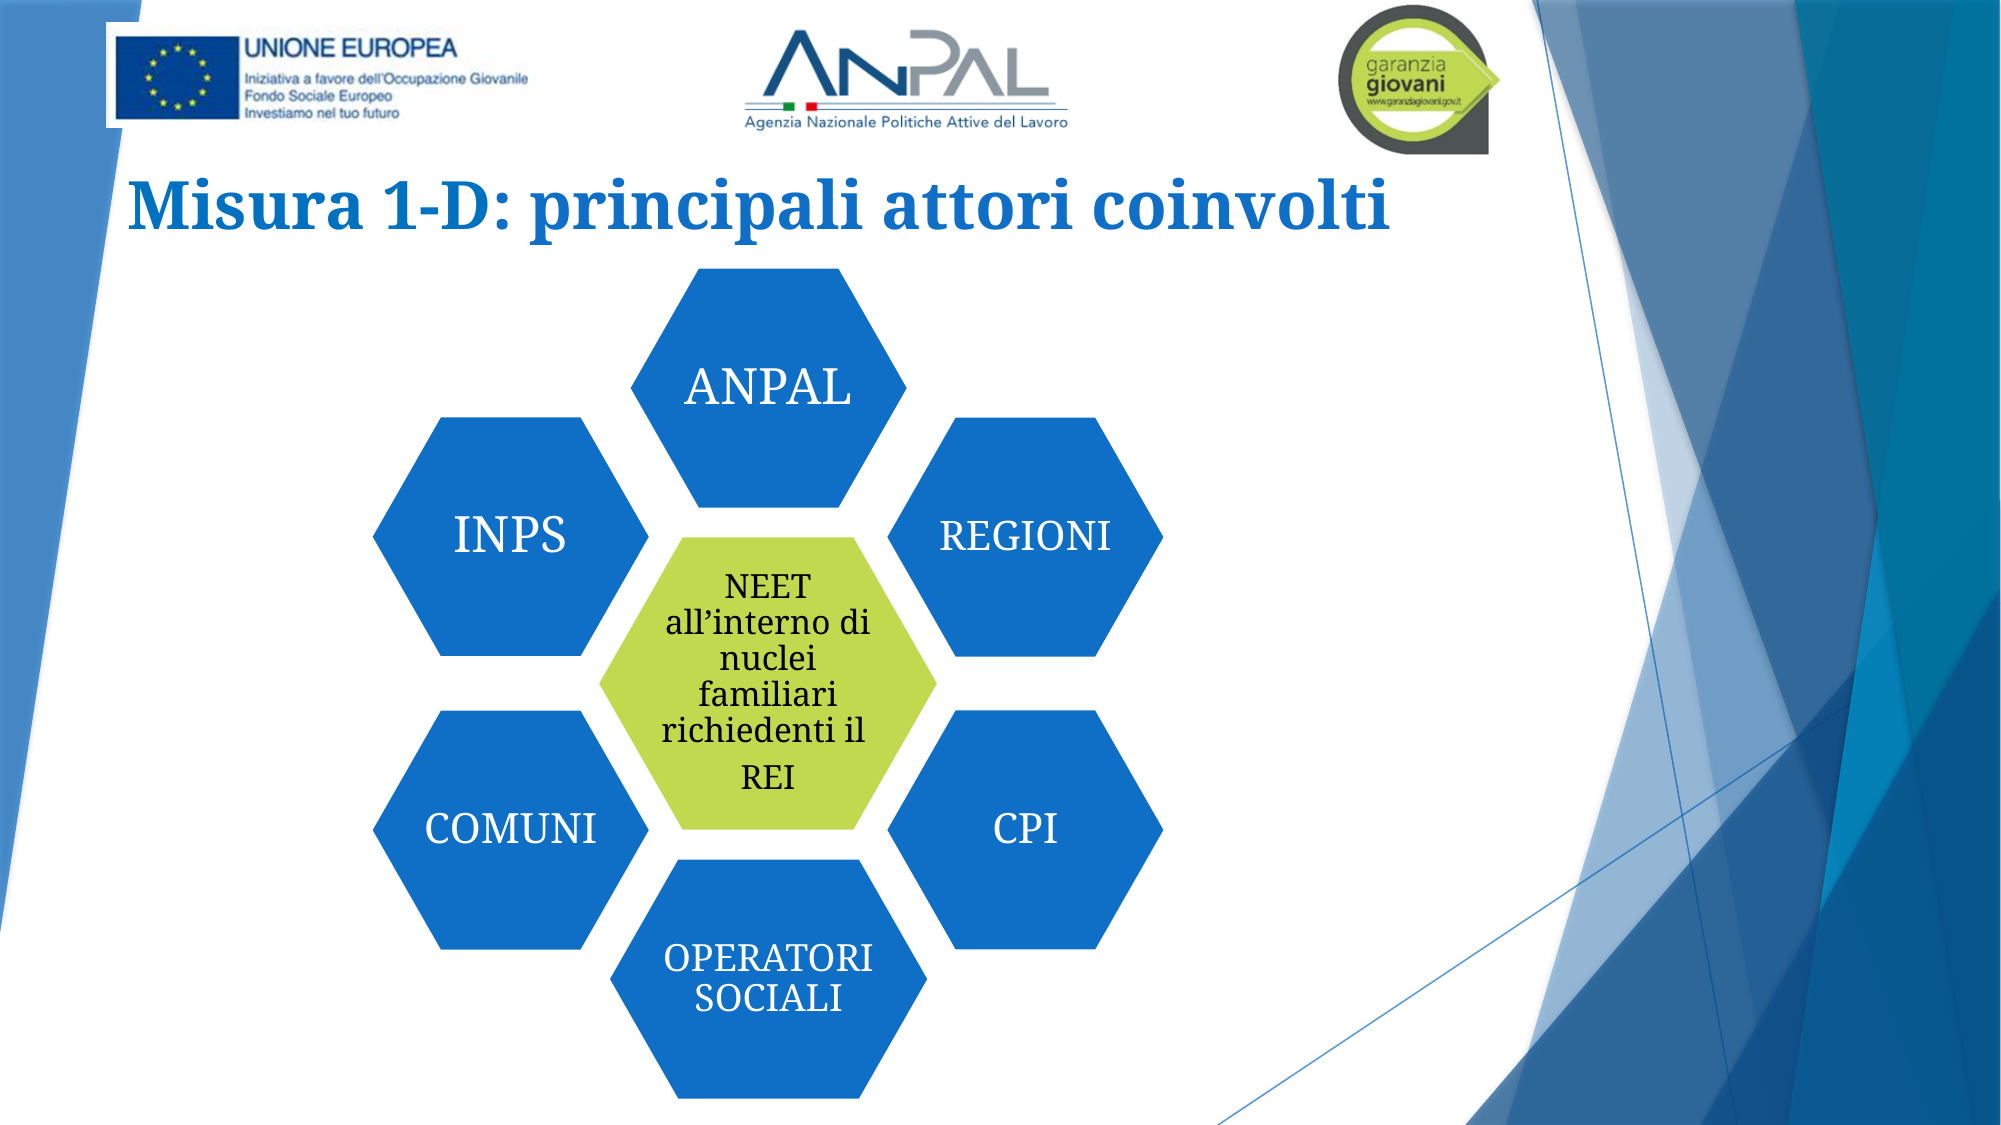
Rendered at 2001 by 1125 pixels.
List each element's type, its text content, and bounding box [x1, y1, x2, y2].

picture [1335, 0, 1507, 159]
text_box Misura 1-D: principali attori coinvolti [112, 140, 1474, 251]
picture [729, 13, 1084, 138]
picture [106, 22, 556, 128]
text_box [112, 266, 1424, 1101]
